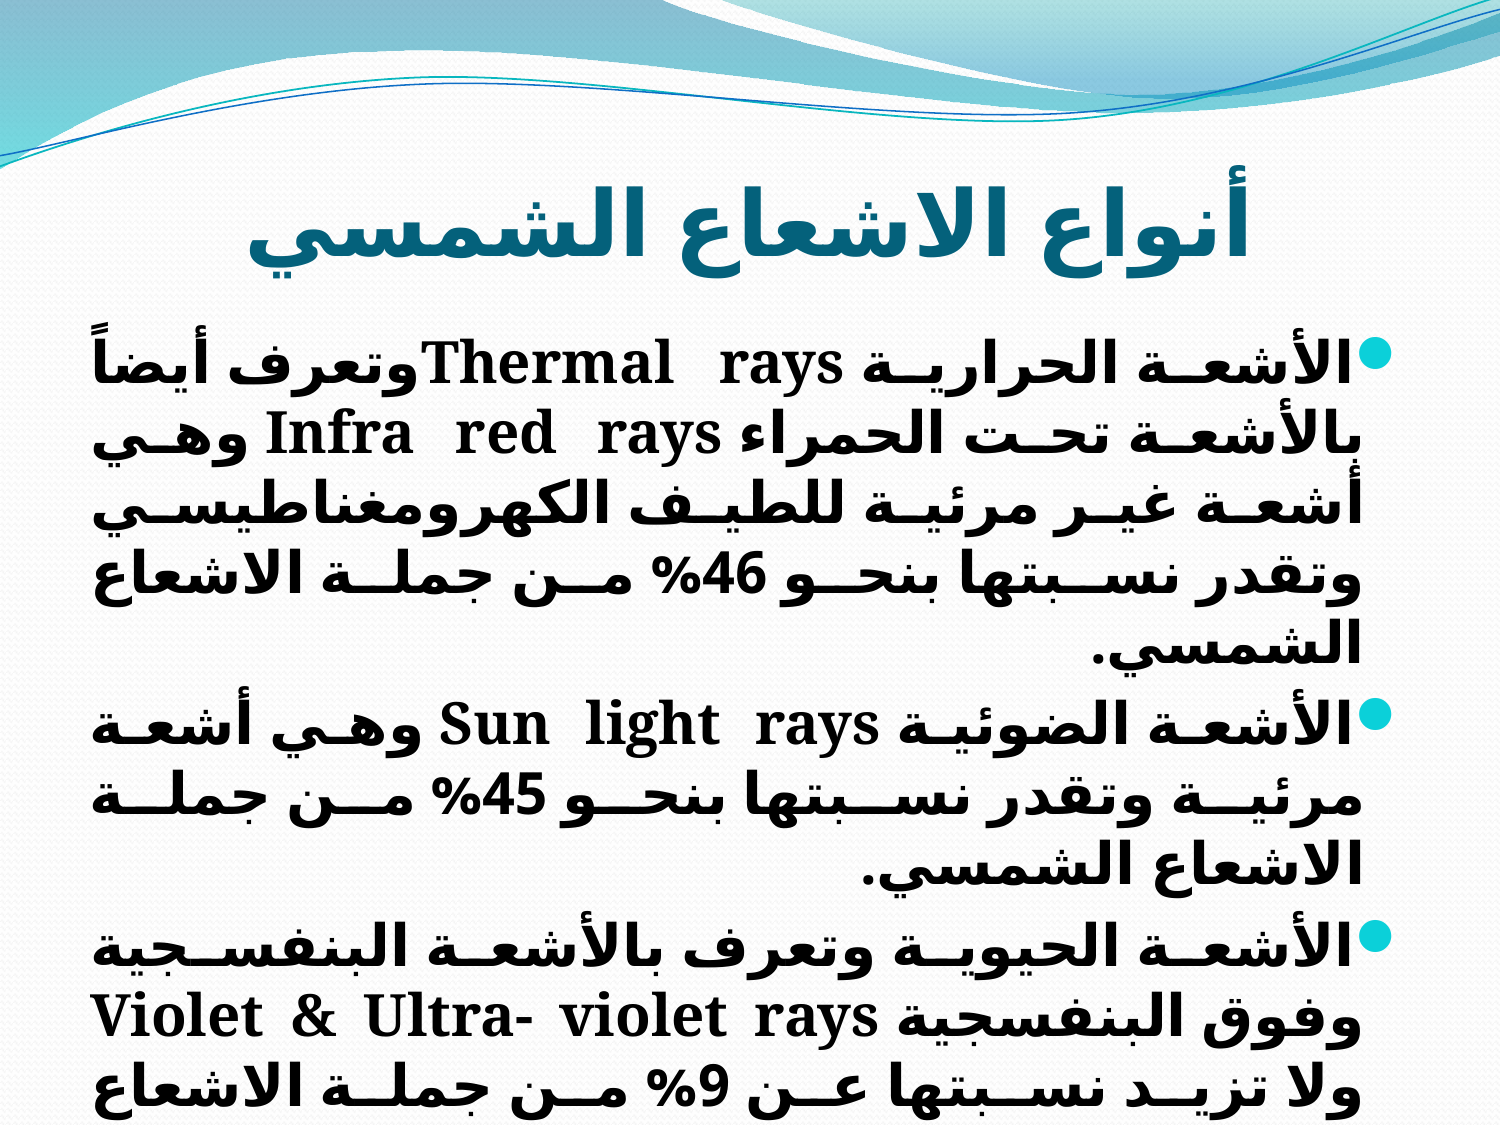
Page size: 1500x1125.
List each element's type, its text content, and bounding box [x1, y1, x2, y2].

title أنواع الاشعاع الشمسي [75, 115, 1425, 275]
list الأشعة الحرارية Thermal raysوتعرف أيضاً بالأشعة تحت الحمراء Infra red rays وهي أشعة غير مرئية للطيف الكهرومغناطيسي وتقدر نسبتها بنحو 46% من جملة الاشعاع الشمسي. الأشعة الضوئية Sun light rays وهي أشعة مرئية وتقدر نسبتها بنحو 45% من جملة الاشعاع الشمسي. الأشعة الحيوية وتعرف بالأشعة البنفسجية وفوق البنفسجية Violet & Ultra- violet rays ولا تزيد نسبتها عن 9% من جملة الاشعاع الشمسي. [75, 317, 1425, 1038]
